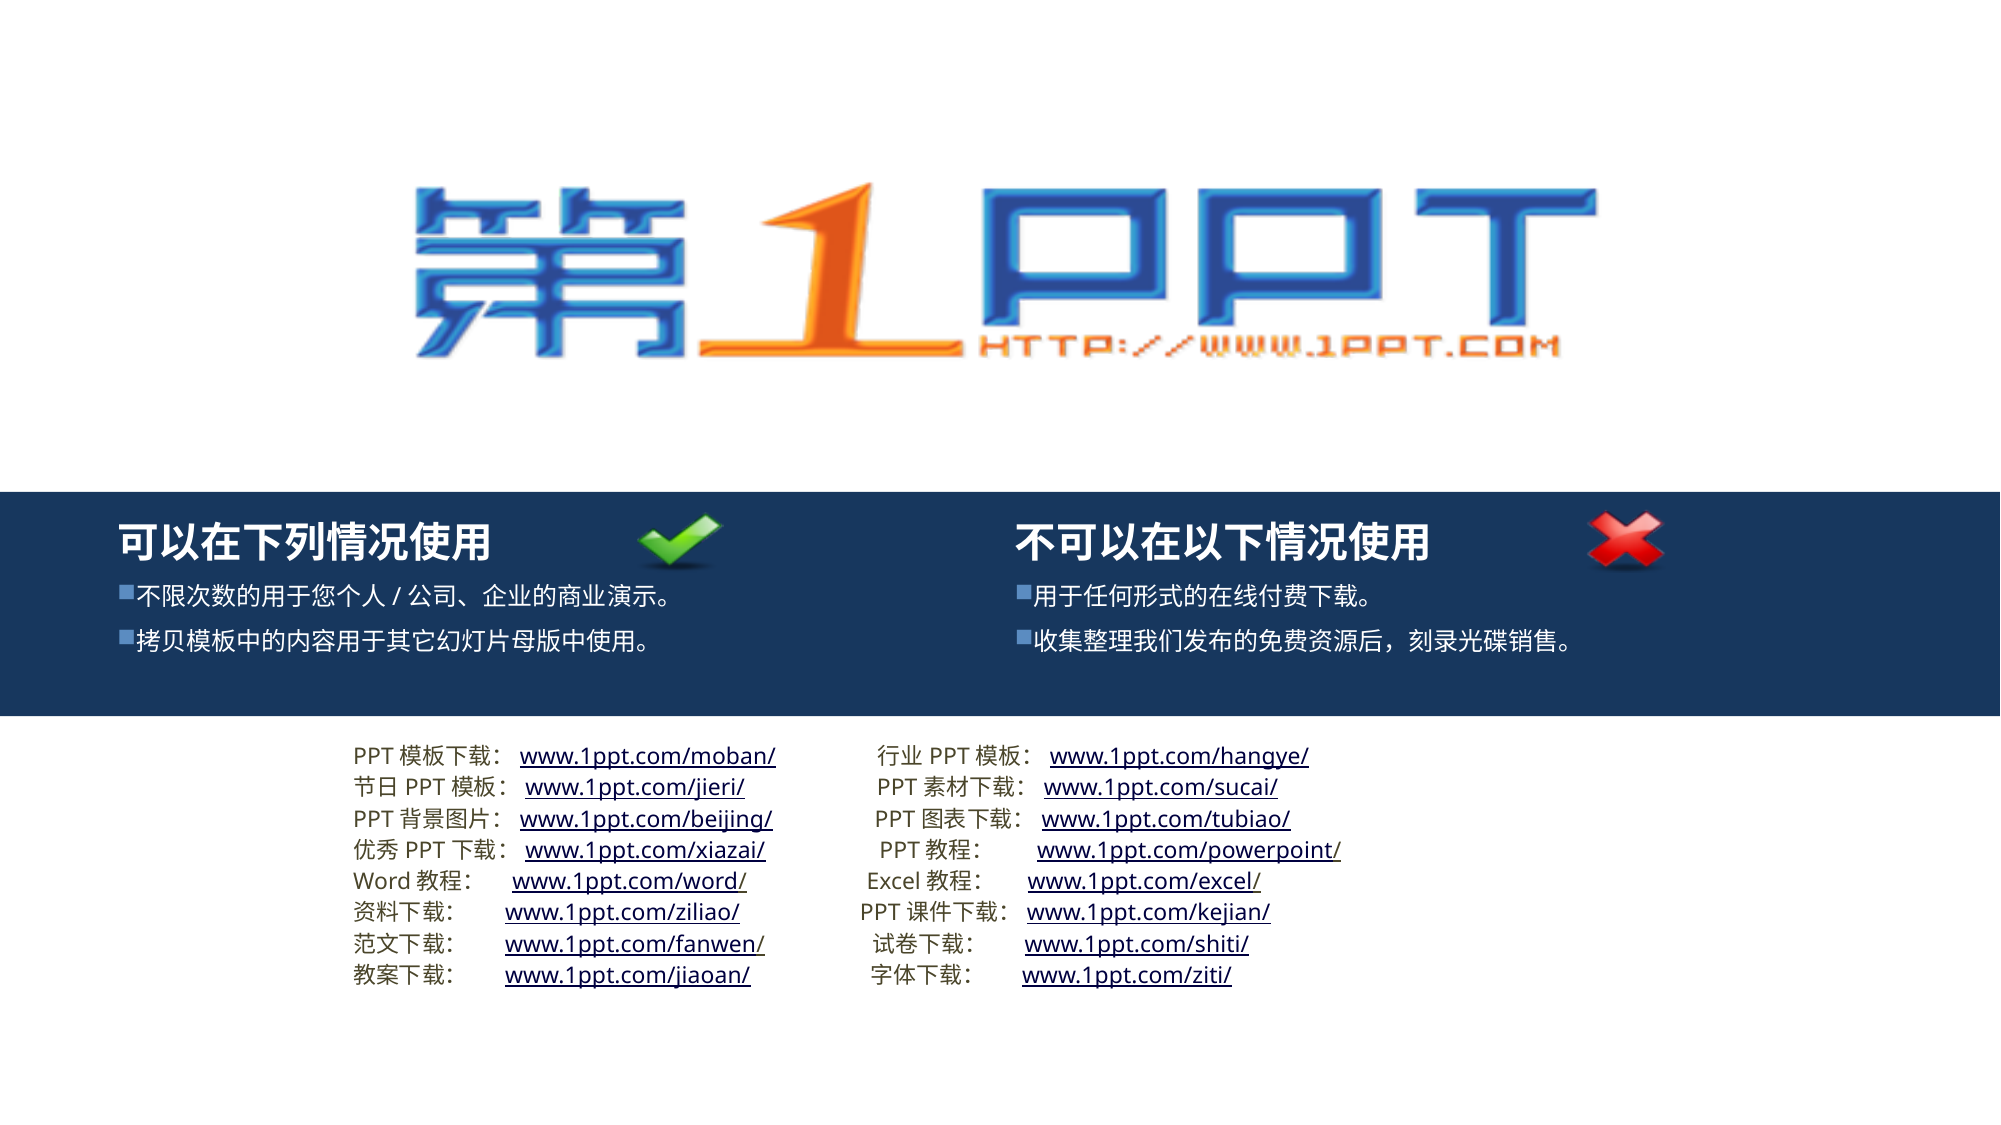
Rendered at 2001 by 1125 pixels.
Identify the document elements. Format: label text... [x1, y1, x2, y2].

text_box [0, 491, 2000, 717]
text_box PPT模板下载：www.1ppt.com/moban/ 行业PPT模板：www.1ppt.com/hangye/ 节日PPT模板：www.1ppt.com/jieri/ PPT素材下载：www.1ppt.com/sucai/ PPT背景图片：www.1ppt.com/beijing/ PPT图表下载：www.1ppt.com/tubiao/ 优秀PPT下载：www.1ppt.com/xiazai/ PPT教程： www.1ppt.com/powerpoint/ Word教程： www.1ppt.com/word/ Excel教程： www.1ppt.com/excel/ 资料下载： www.1ppt.com/ziliao/ PPT课件下载：www.1ppt.com/kejian/ 范文下载： www.1ppt.com/fanwen/ 试卷下载： www.1ppt.com/shiti/ 教案下载： www.1ppt.com/jiaoan/ 字体下载： www.1ppt.com/ziti/ [336, 762, 1752, 1008]
picture [1581, 507, 1669, 573]
picture [179, 51, 1867, 492]
text_box 可以在下列情况使用 不限次数的用于您个人/公司、企业的商业演示。 拷贝模板中的内容用于其它幻灯片母版中使用。 [102, 508, 1000, 774]
picture [637, 507, 724, 573]
text_box 不可以在以下情况使用 用于任何形式的在线付费下载。 收集整理我们发布的免费资源后，刻录光碟销售。 [999, 508, 1898, 762]
